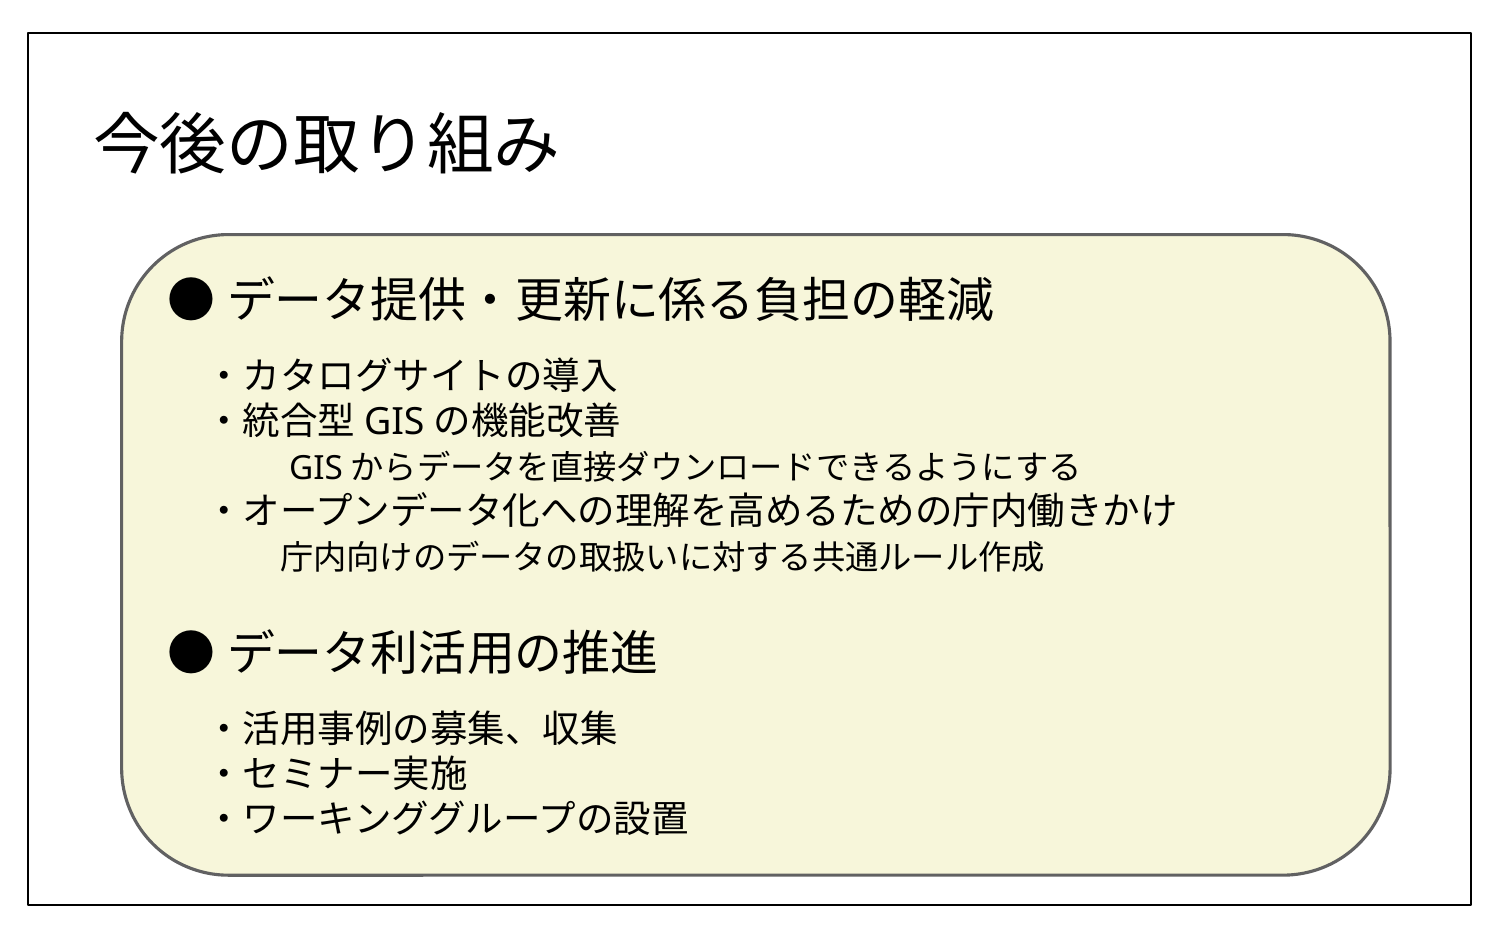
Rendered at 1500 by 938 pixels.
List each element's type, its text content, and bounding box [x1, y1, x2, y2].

title 今後の取り組み [78, 54, 1294, 240]
text_box [1131, 597, 1500, 903]
text_box ●データ提供・更新に係る負担の軽減 ・カタログサイトの導入 ・統合型GISの機能改善 GISからデータを直接ダウンロードできるようにする ・オープンデータ化への理解を高めるための庁内働きかけ 庁内向けのデータの取扱いに対する共通ルール作成 ●データ利活用の推進 ・活用事例の募集、収集 ・セミナー実施 ・ワーキンググループの設置 [120, 233, 1392, 877]
